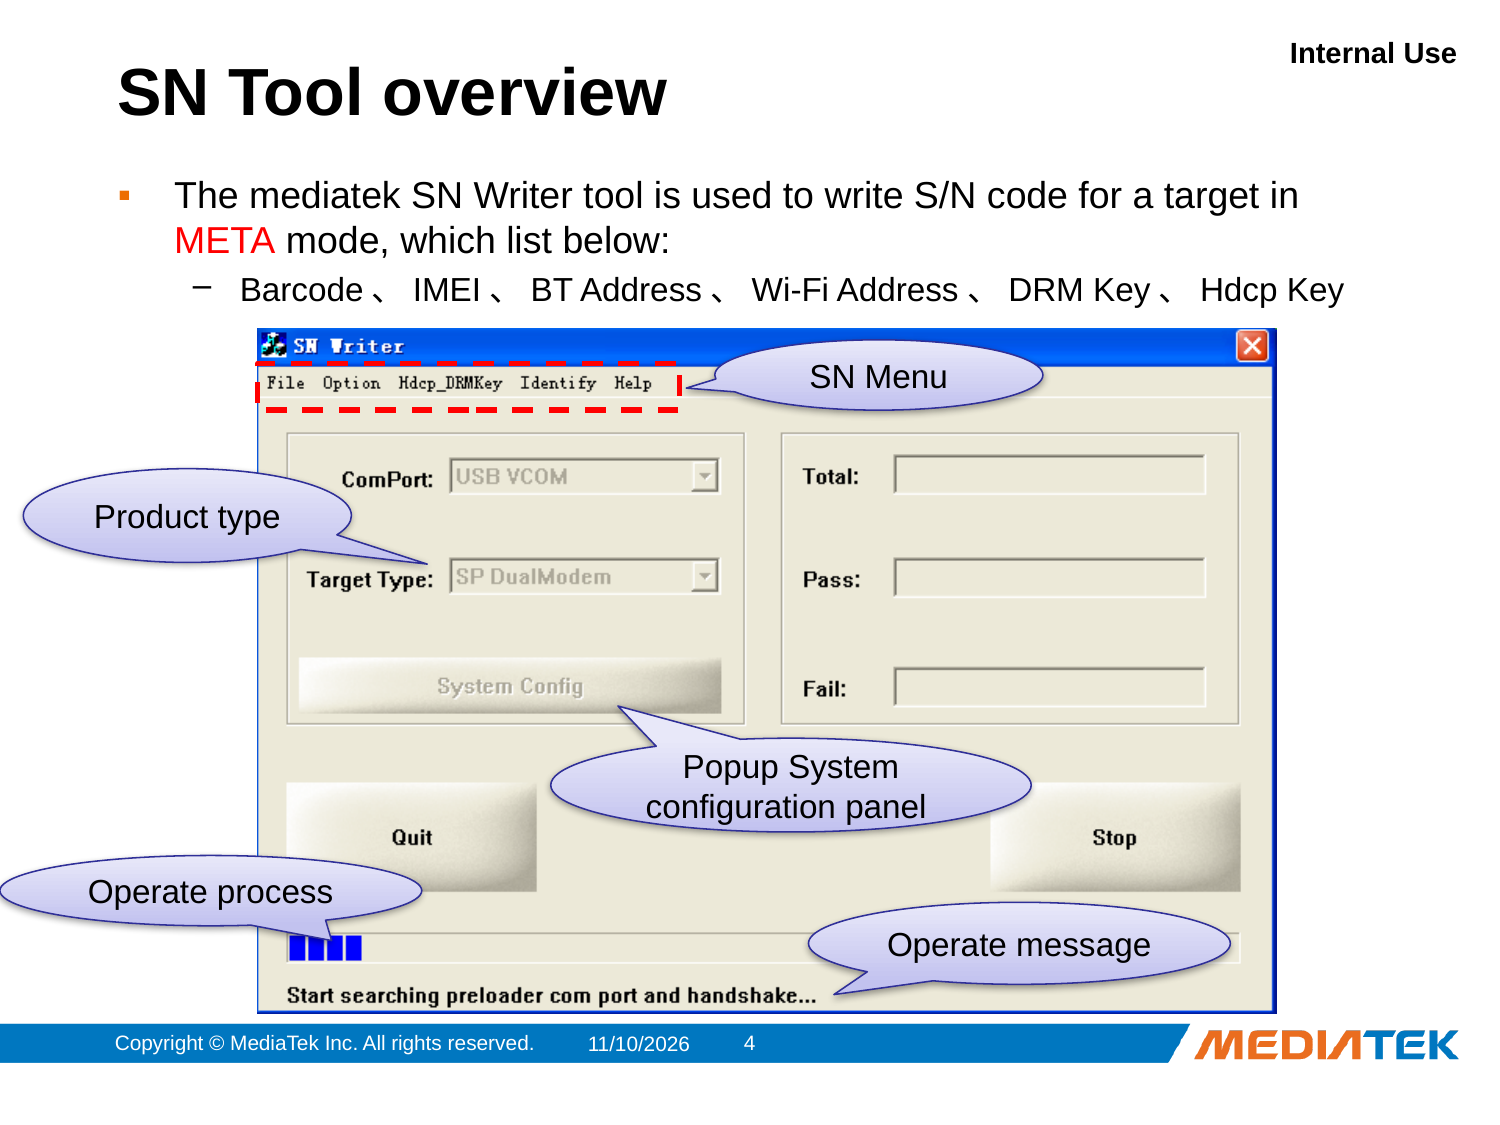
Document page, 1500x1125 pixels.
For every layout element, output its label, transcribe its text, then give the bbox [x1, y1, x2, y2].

picture [0, 1023, 99, 1063]
slide_number 3 [711, 1023, 789, 1090]
text_box Operate process [0, 854, 252, 927]
title SN Tool overview [101, 34, 1425, 144]
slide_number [573, 1023, 711, 1090]
picture [789, 1023, 1459, 1063]
text_box Product type [22, 467, 252, 564]
list The mediatek SN Writer tool is used to write S/N code for a target in META mode, which list below: Barcode、IMEI、BT Address、Wi-Fi Address、DRM Key、Hdcp Key [102, 163, 1425, 978]
picture [257, 327, 1277, 1015]
footer Copyright © MediaTek Inc. All rights reserved. [99, 1022, 573, 1090]
